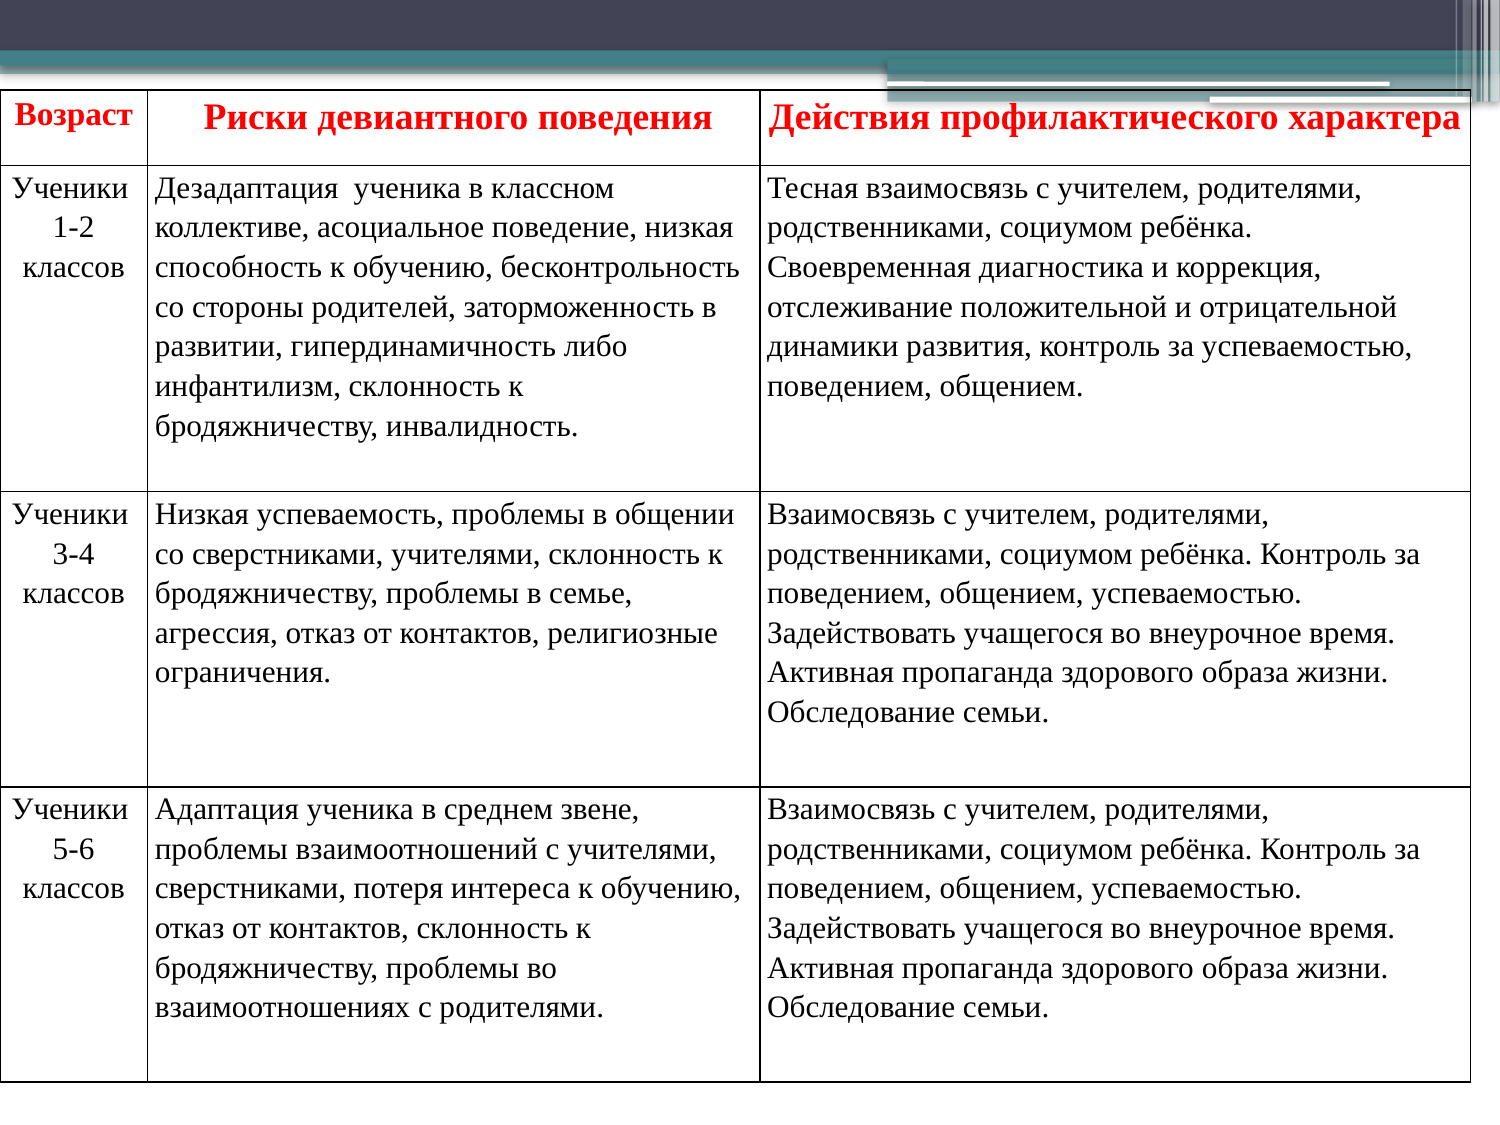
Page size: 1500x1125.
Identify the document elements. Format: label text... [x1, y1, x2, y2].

table_header Возраст [1, 91, 147, 165]
table_cell Взаимосвязь с учителем, родителями, родственниками, социумом ребёнка. Контроль за поведением, общением, успеваемостью. Задействовать учащегося во внеурочное время. Активная пропаганда здорового образа жизни. Обследование семьи. [761, 788, 1470, 1081]
table_cell Ученики 5-6 классов [1, 788, 147, 1081]
table_cell Взаимосвязь с учителем, родителями, родственниками, социумом ребёнка. Контроль за поведением, общением, успеваемостью. Задействовать учащегося во внеурочное время. Активная пропаганда здорового образа жизни. Обследование семьи. [761, 492, 1470, 786]
table_cell Адаптация ученика в среднем звене, проблемы взаимоотношений с учителями, сверстниками, потеря интереса к обучению, отказ от контактов, склонность к бродяжничеству, проблемы во взаимоотношениях с родителями. [148, 788, 759, 1081]
table_cell Тесная взаимосвязь с учителем, родителями, родственниками, социумом ребёнка. Своевременная диагностика и коррекция, отслеживание положительной и отрицательной динамики развития, контроль за успеваемостью, поведением, общением. [761, 166, 1470, 491]
table_cell Дезадаптация ученика в классном коллективе, асоциальное поведение, низкая способность к обучению, бесконтрольность со стороны родителей, заторможенность в развитии, гипердинамичность либо инфантилизм, склонность к бродяжничеству, инвалидность. [148, 166, 759, 491]
table_header Действия профилактического характера [761, 91, 1470, 165]
table_cell Низкая успеваемость, проблемы в общении со сверстниками, учителями, склонность к бродяжничеству, проблемы в семье, агрессия, отказ от контактов, религиозные ограничения. [148, 492, 759, 786]
table_cell Ученики 1-2 классов [1, 166, 147, 491]
table_cell Ученики 3-4 классов [1, 492, 147, 786]
table_header Риски девиантного поведения [148, 91, 759, 165]
